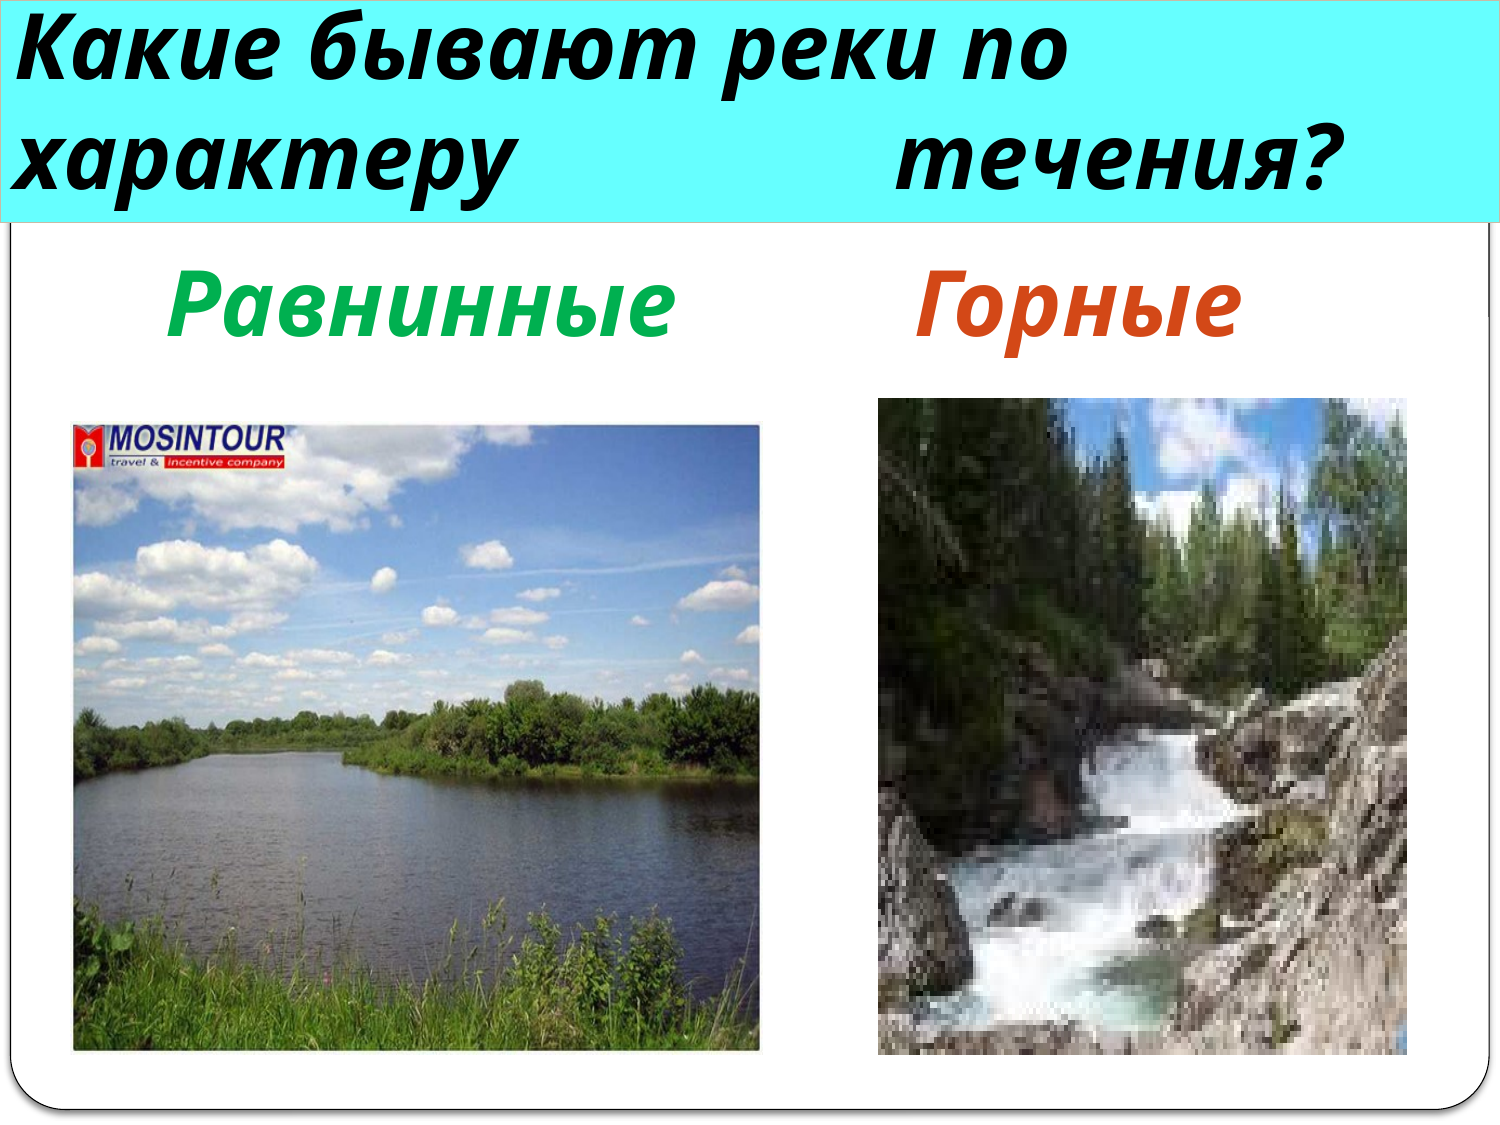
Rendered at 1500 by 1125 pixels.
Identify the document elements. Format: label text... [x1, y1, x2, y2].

list Горные [811, 236, 1426, 364]
list Равнинные [149, 236, 763, 364]
title Какие бывают реки по характеру течения? [0, 0, 1500, 223]
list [70, 421, 763, 1055]
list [878, 398, 1407, 1055]
